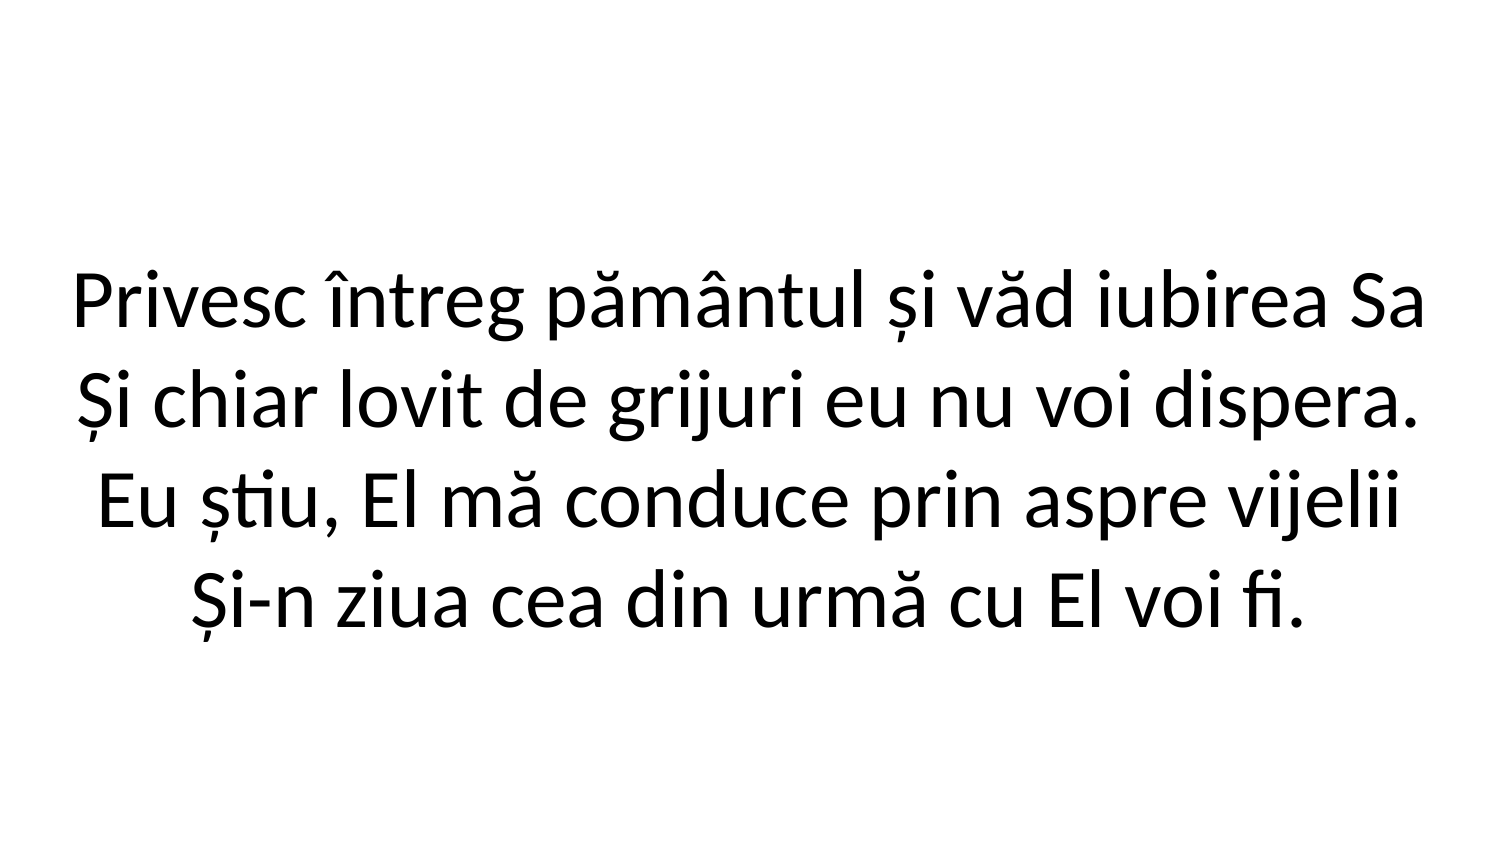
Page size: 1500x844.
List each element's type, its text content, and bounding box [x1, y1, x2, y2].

text_box Privesc întreg pământul și văd iubirea Sa Și chiar lovit de grijuri eu nu voi dispera. Eu știu, El mă conduce prin aspre vijelii Și-n ziua cea din urmă cu El voi fi. [56, 192, 1444, 652]
